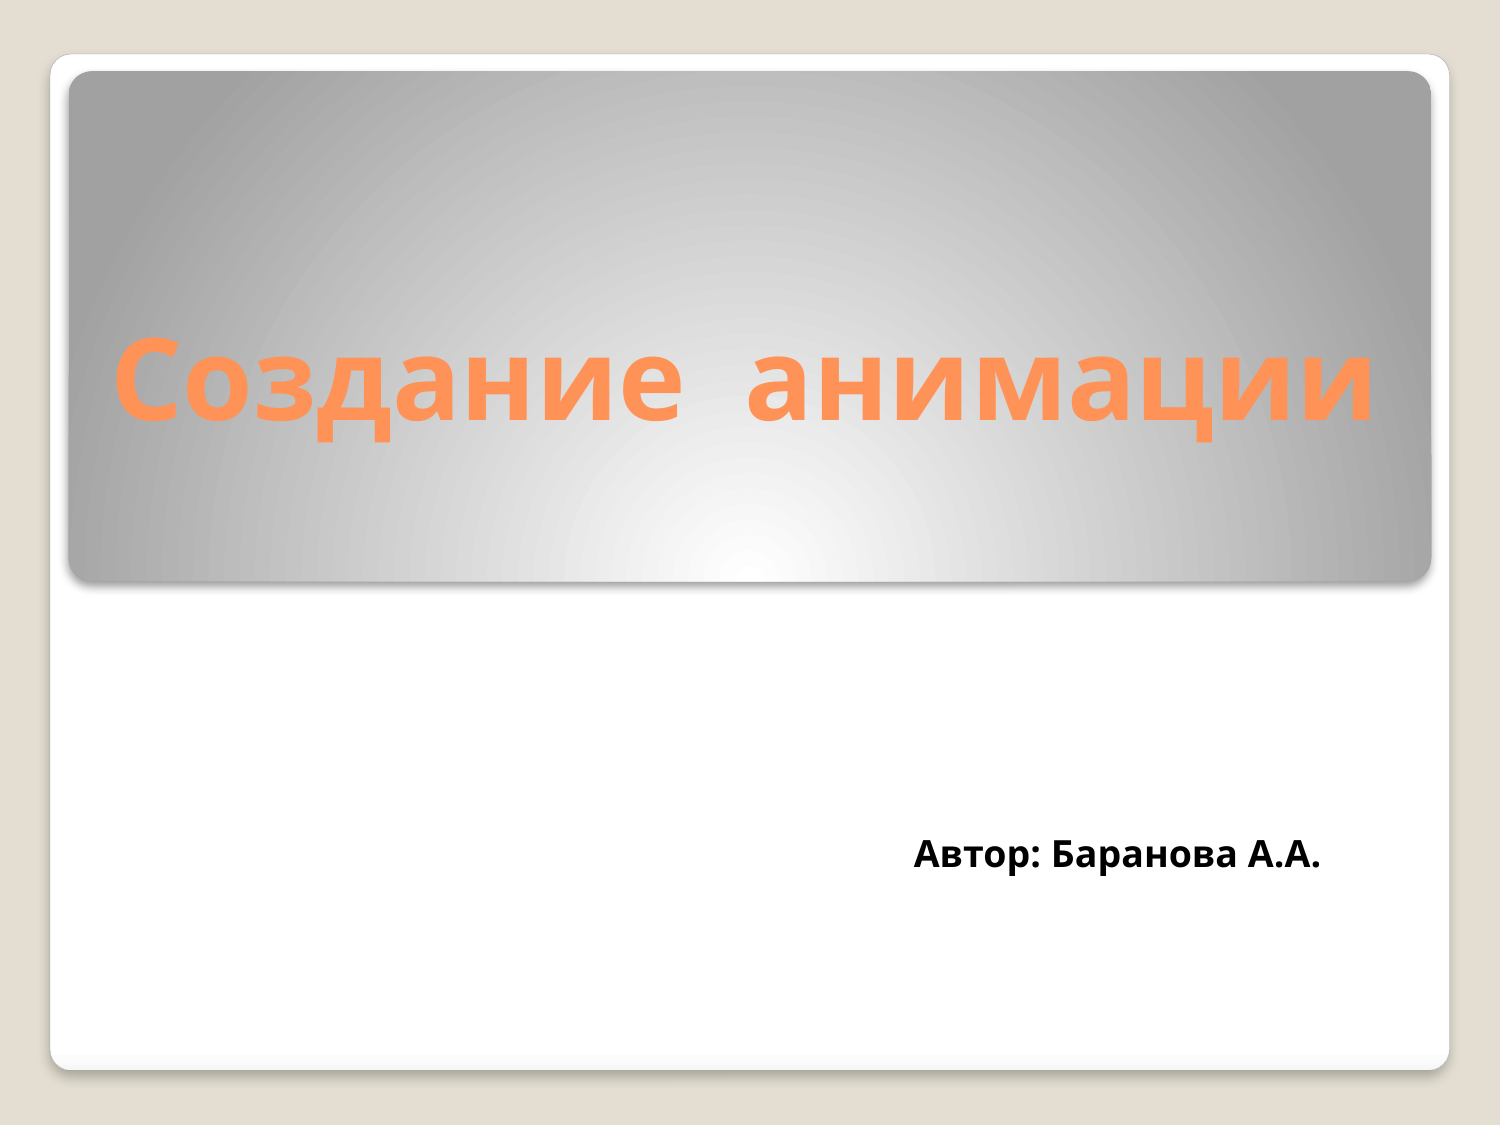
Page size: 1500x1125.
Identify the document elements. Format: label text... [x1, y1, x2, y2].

text_box Автор: Баранова А.А. [898, 822, 1337, 882]
title Создание анимации [82, 175, 1407, 451]
